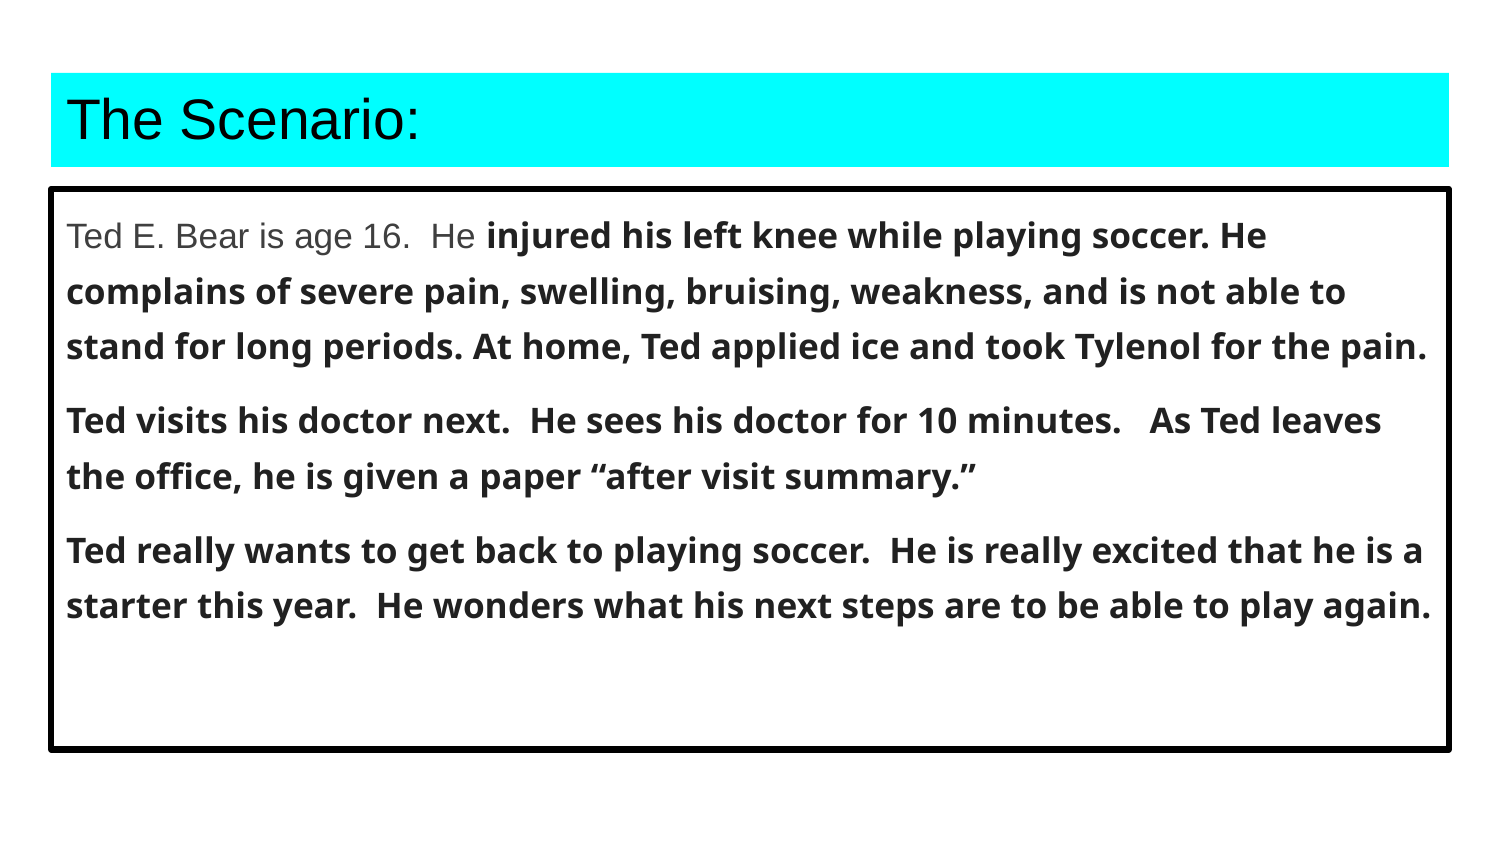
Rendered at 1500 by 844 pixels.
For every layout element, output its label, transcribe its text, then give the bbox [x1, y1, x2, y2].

list Ted E. Bear is age 16. He injured his left knee while playing soccer. He complains of severe pain, swelling, bruising, weakness, and is not able to stand for long periods. At home, Ted applied ice and took Tylenol for the pain. Ted visits his doctor next. He sees his doctor for 10 minutes. As Ted leaves the office, he is given a paper “after visit summary.” Ted really wants to get back to playing soccer. He is really excited that he is a starter this year. He wonders what his next steps are to be able to play again. [51, 189, 1449, 750]
title The Scenario: [51, 72, 1449, 167]
